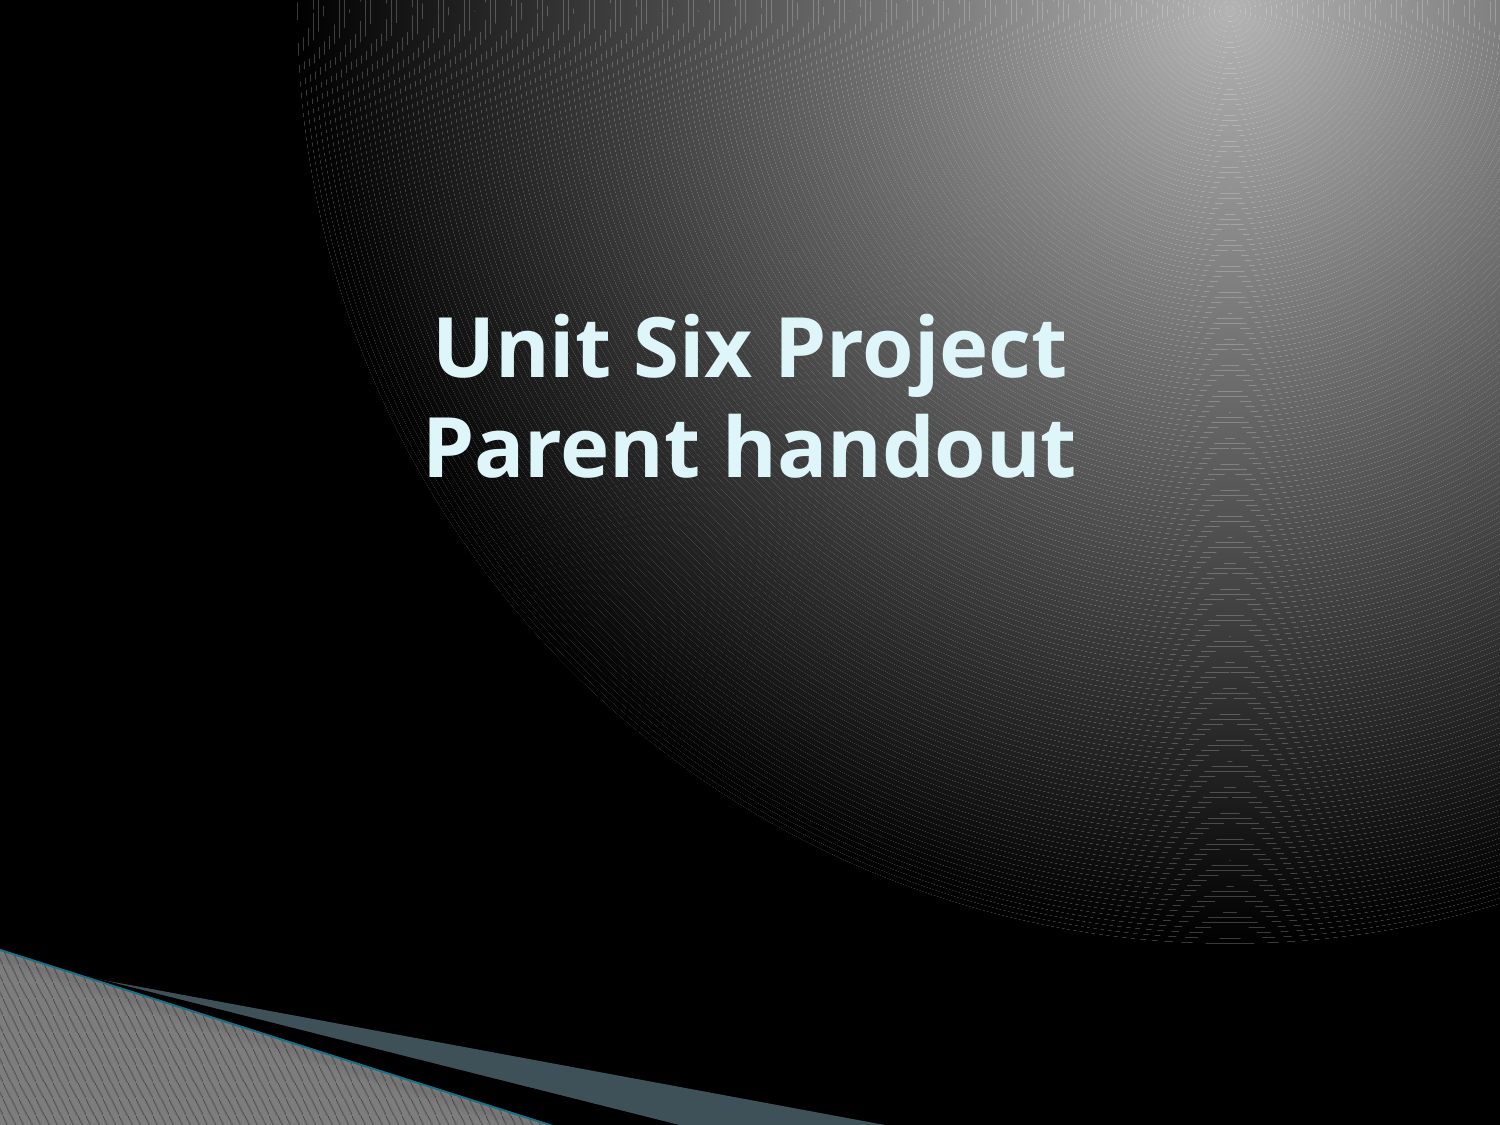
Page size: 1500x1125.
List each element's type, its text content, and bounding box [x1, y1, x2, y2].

title Unit Six Project Parent handout [75, 299, 1425, 488]
picture [0, 952, 543, 1125]
